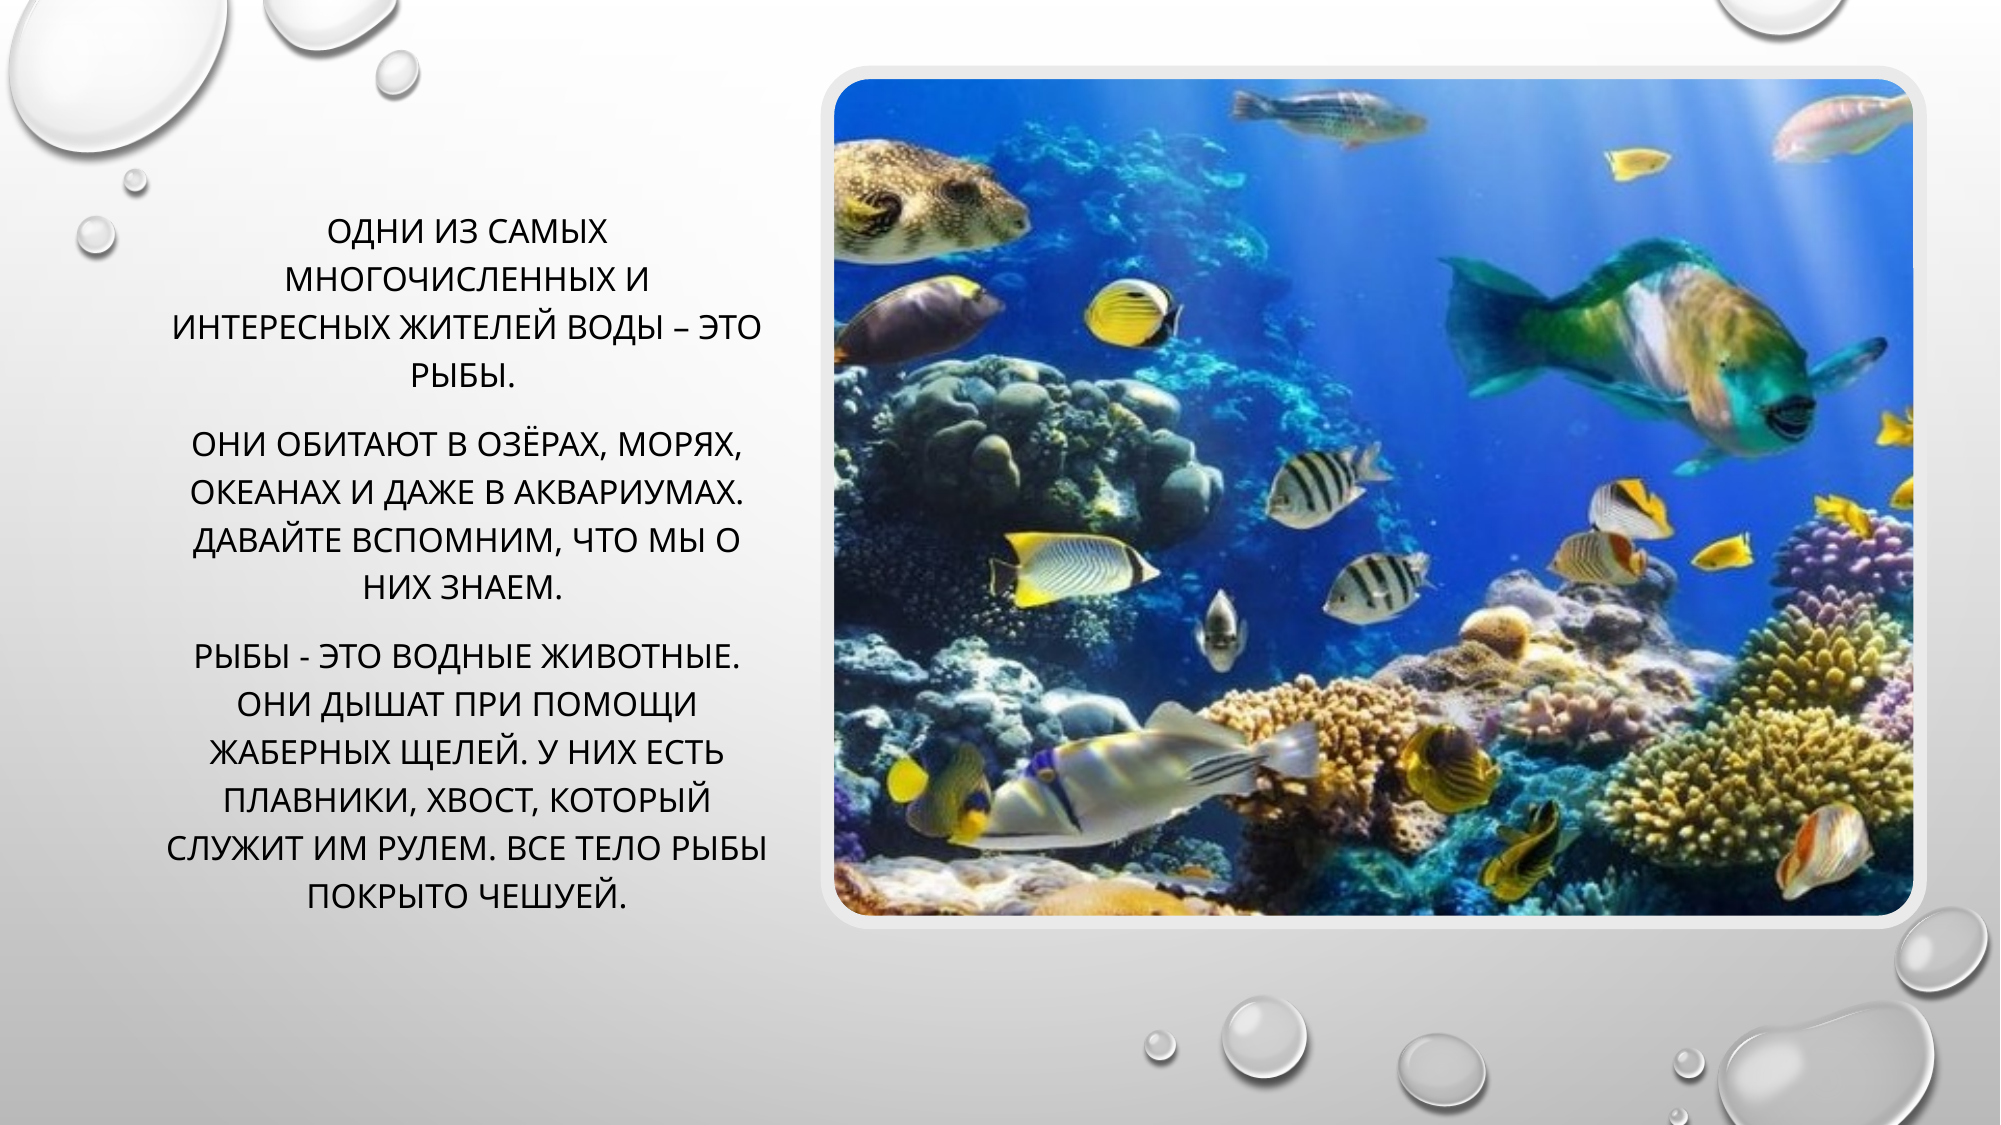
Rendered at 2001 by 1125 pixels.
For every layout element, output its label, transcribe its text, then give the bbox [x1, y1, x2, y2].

list Одни из самых многочисленных и интересных жителей воды – это рыбы. Они обитают в озёрах, морях, океанах и даже в аквариумах. Давайте вспомним, что мы о них знаем. Рыбы - это водные животные. Они дышат при помощи жаберных щелей. У них есть плавники, хвост, который служит им рулем. Все тело рыбы покрыто чешуей. [149, 195, 785, 950]
picture [0, 0, 2000, 1125]
